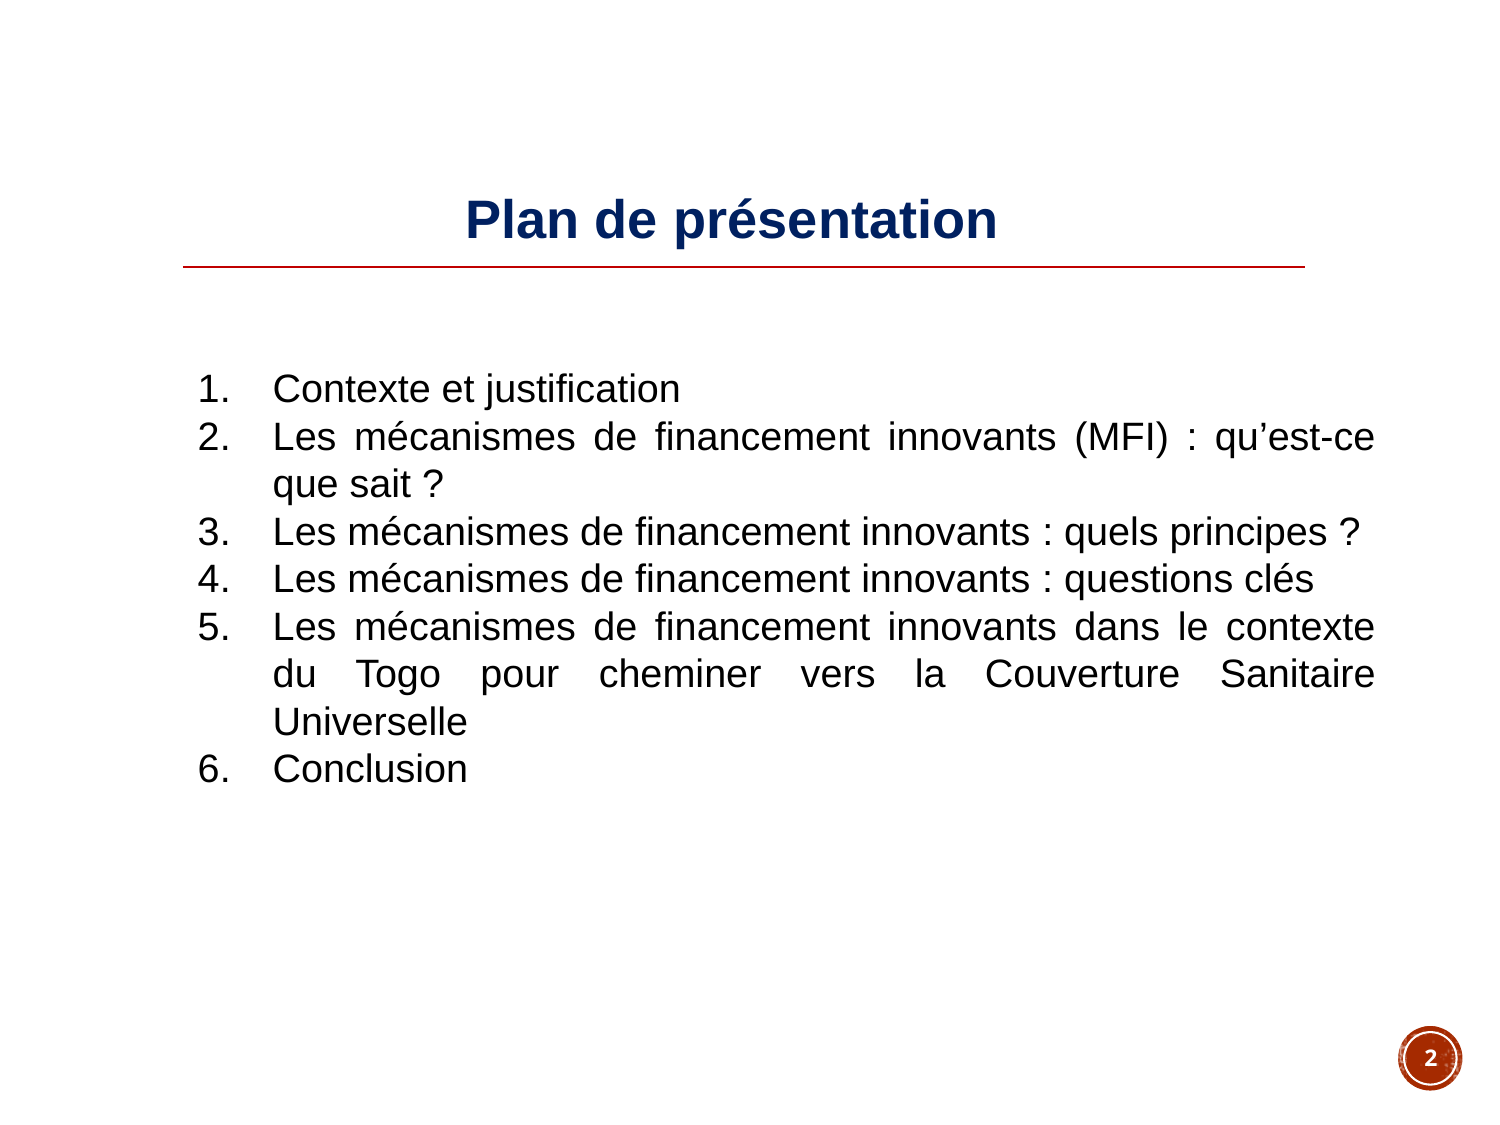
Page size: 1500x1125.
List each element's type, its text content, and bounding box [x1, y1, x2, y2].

title Plan de présentation [100, 184, 1365, 315]
slide_number 2 [1391, 1028, 1471, 1089]
text_box Contexte et justification Les mécanismes de financement innovants (MFI) : qu’est-ce que sait ? Les mécanismes de financement innovants : quels principes ? Les mécanismes de financement innovants : questions clés Les mécanismes de financement innovants dans le contexte du Togo pour cheminer vers la Couverture Sanitaire Universelle Conclusion [182, 355, 1392, 799]
